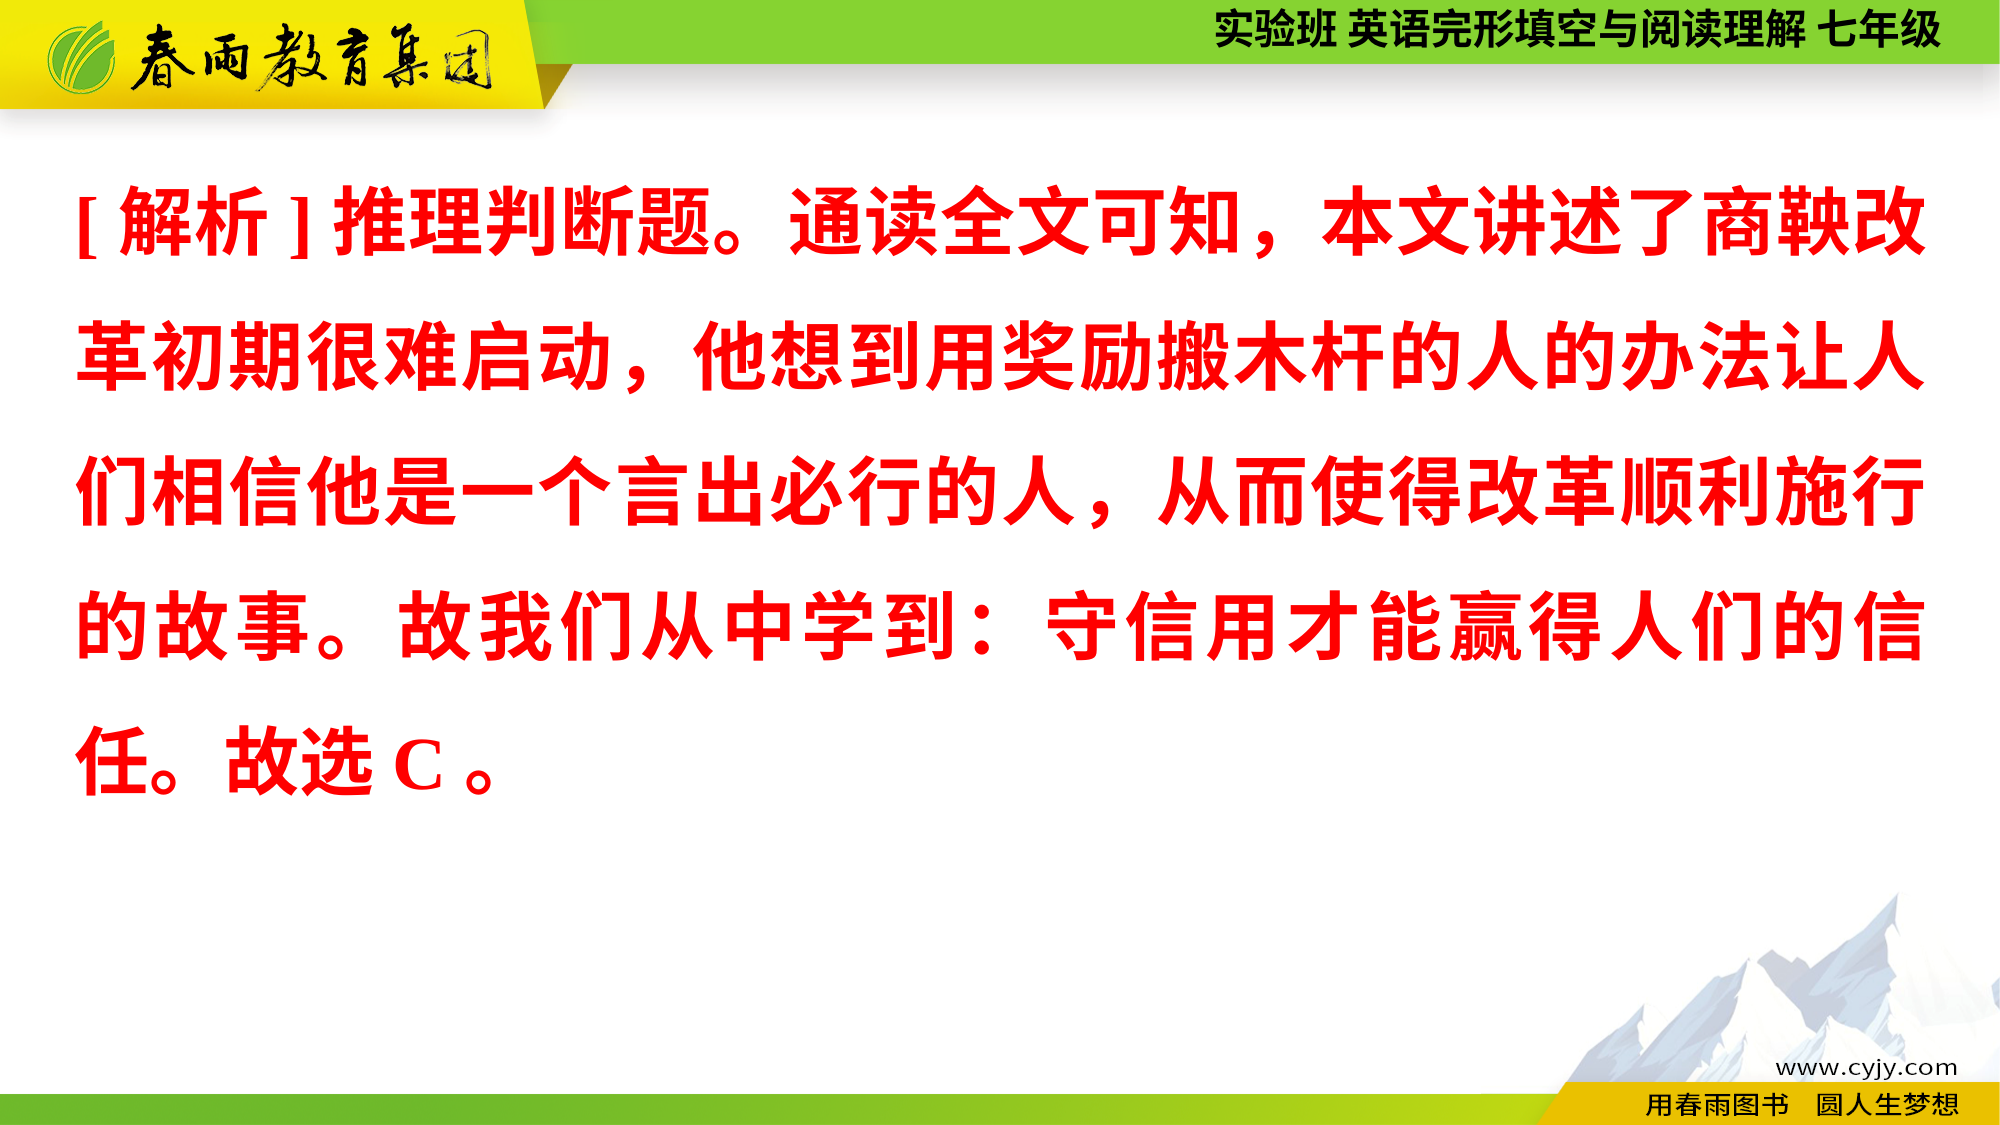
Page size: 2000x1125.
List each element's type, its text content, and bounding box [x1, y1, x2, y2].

list [解析]推理判断题。通读全文可知，本文讲述了商鞅改革初期很难启动，他想到用奖励搬木杆的人的办法让人们相信他是一个言出必行的人，从而使得改革顺利施行的故事。故我们从中学到：守信用才能赢得人们的信任。故选C。 [59, 122, 1944, 802]
picture [0, 0, 2000, 1125]
